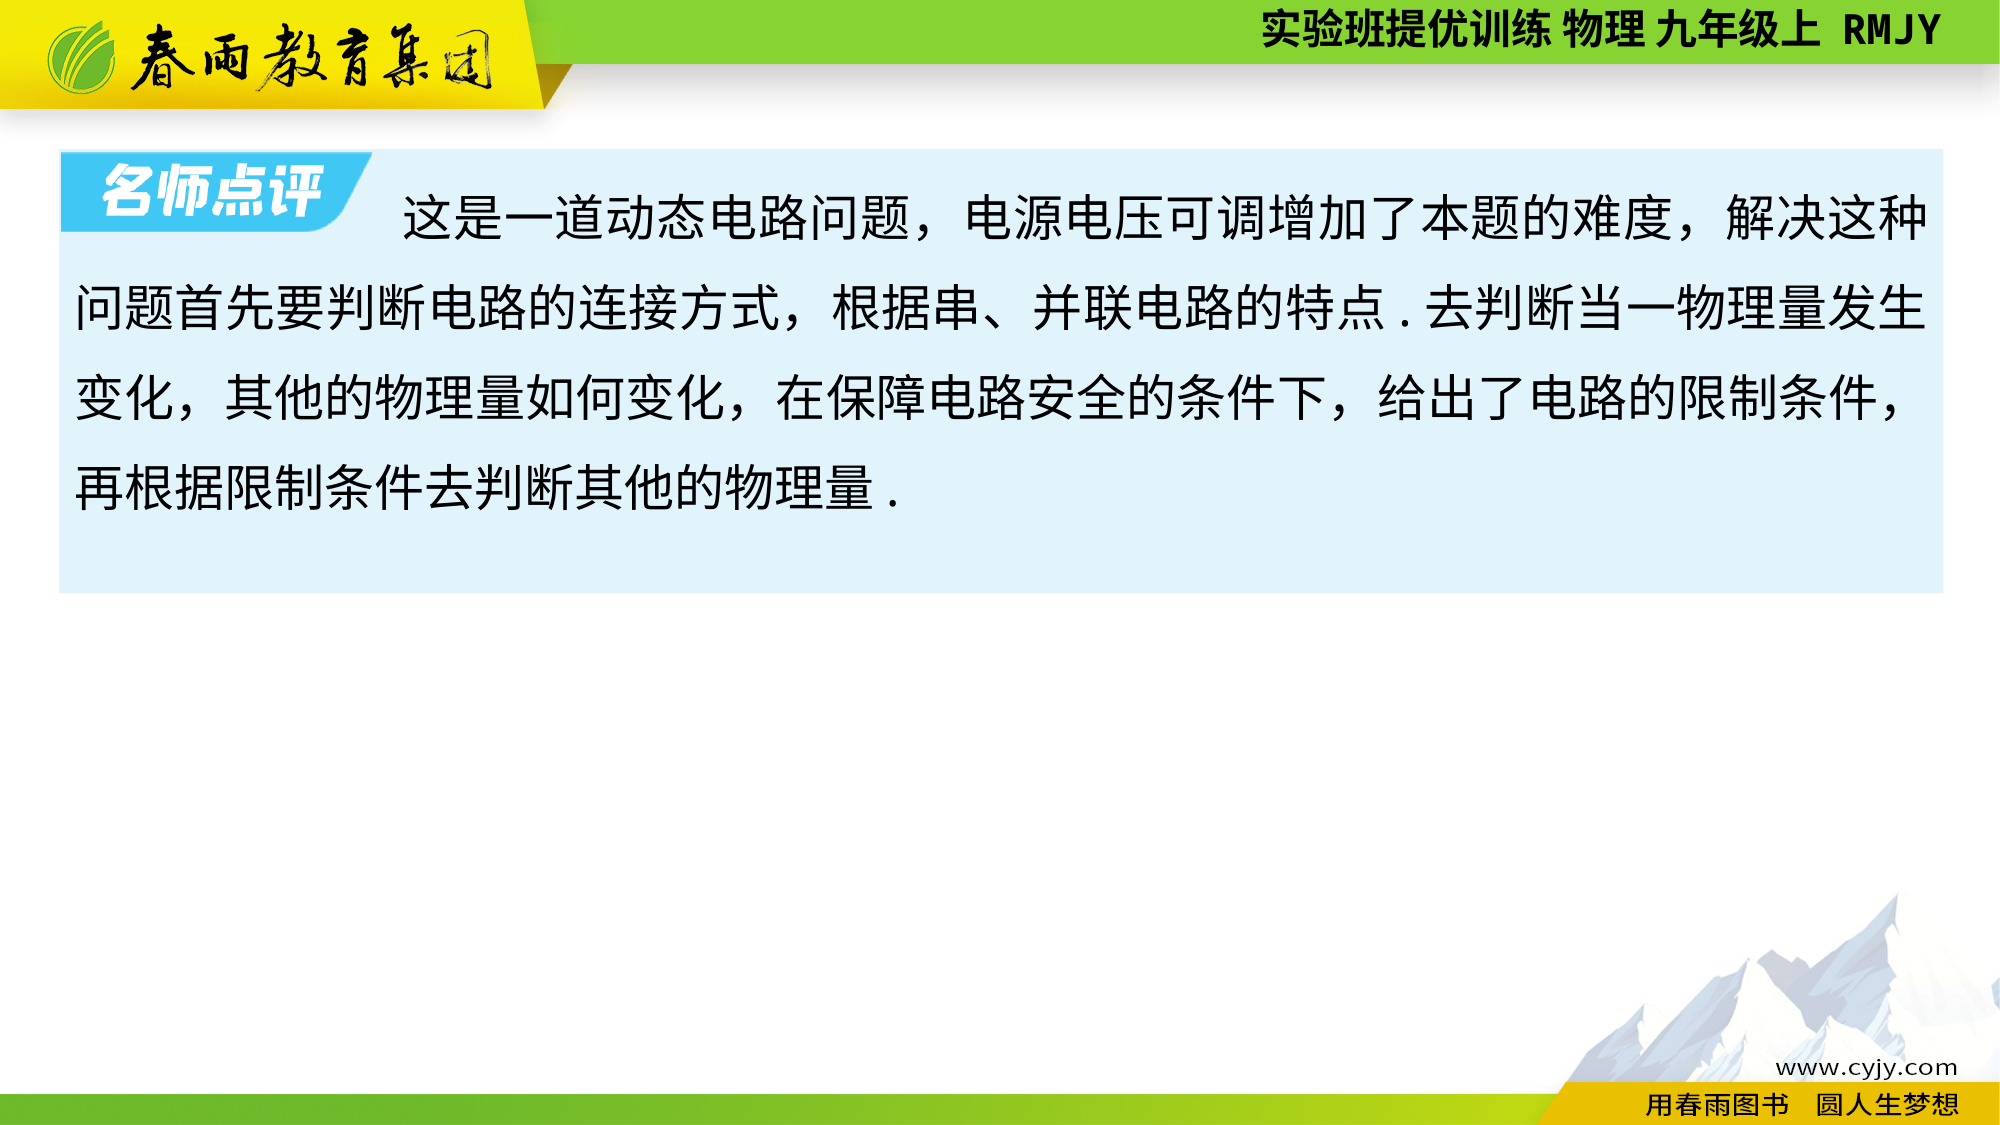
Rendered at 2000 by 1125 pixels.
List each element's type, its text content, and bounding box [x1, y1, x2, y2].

picture [0, 0, 2000, 1125]
list 这是一道动态电路问题，电源电压可调增加了本题的难度，解决这种问题首先要判断电路的连接方式，根据串、并联电路的特点.去判断当一物理量发生变化，其他的物理量如何变化，在保障电路安全的条件下，给出了电路的限制条件，再根据限制条件去判断其他的物理量. [59, 149, 1944, 594]
